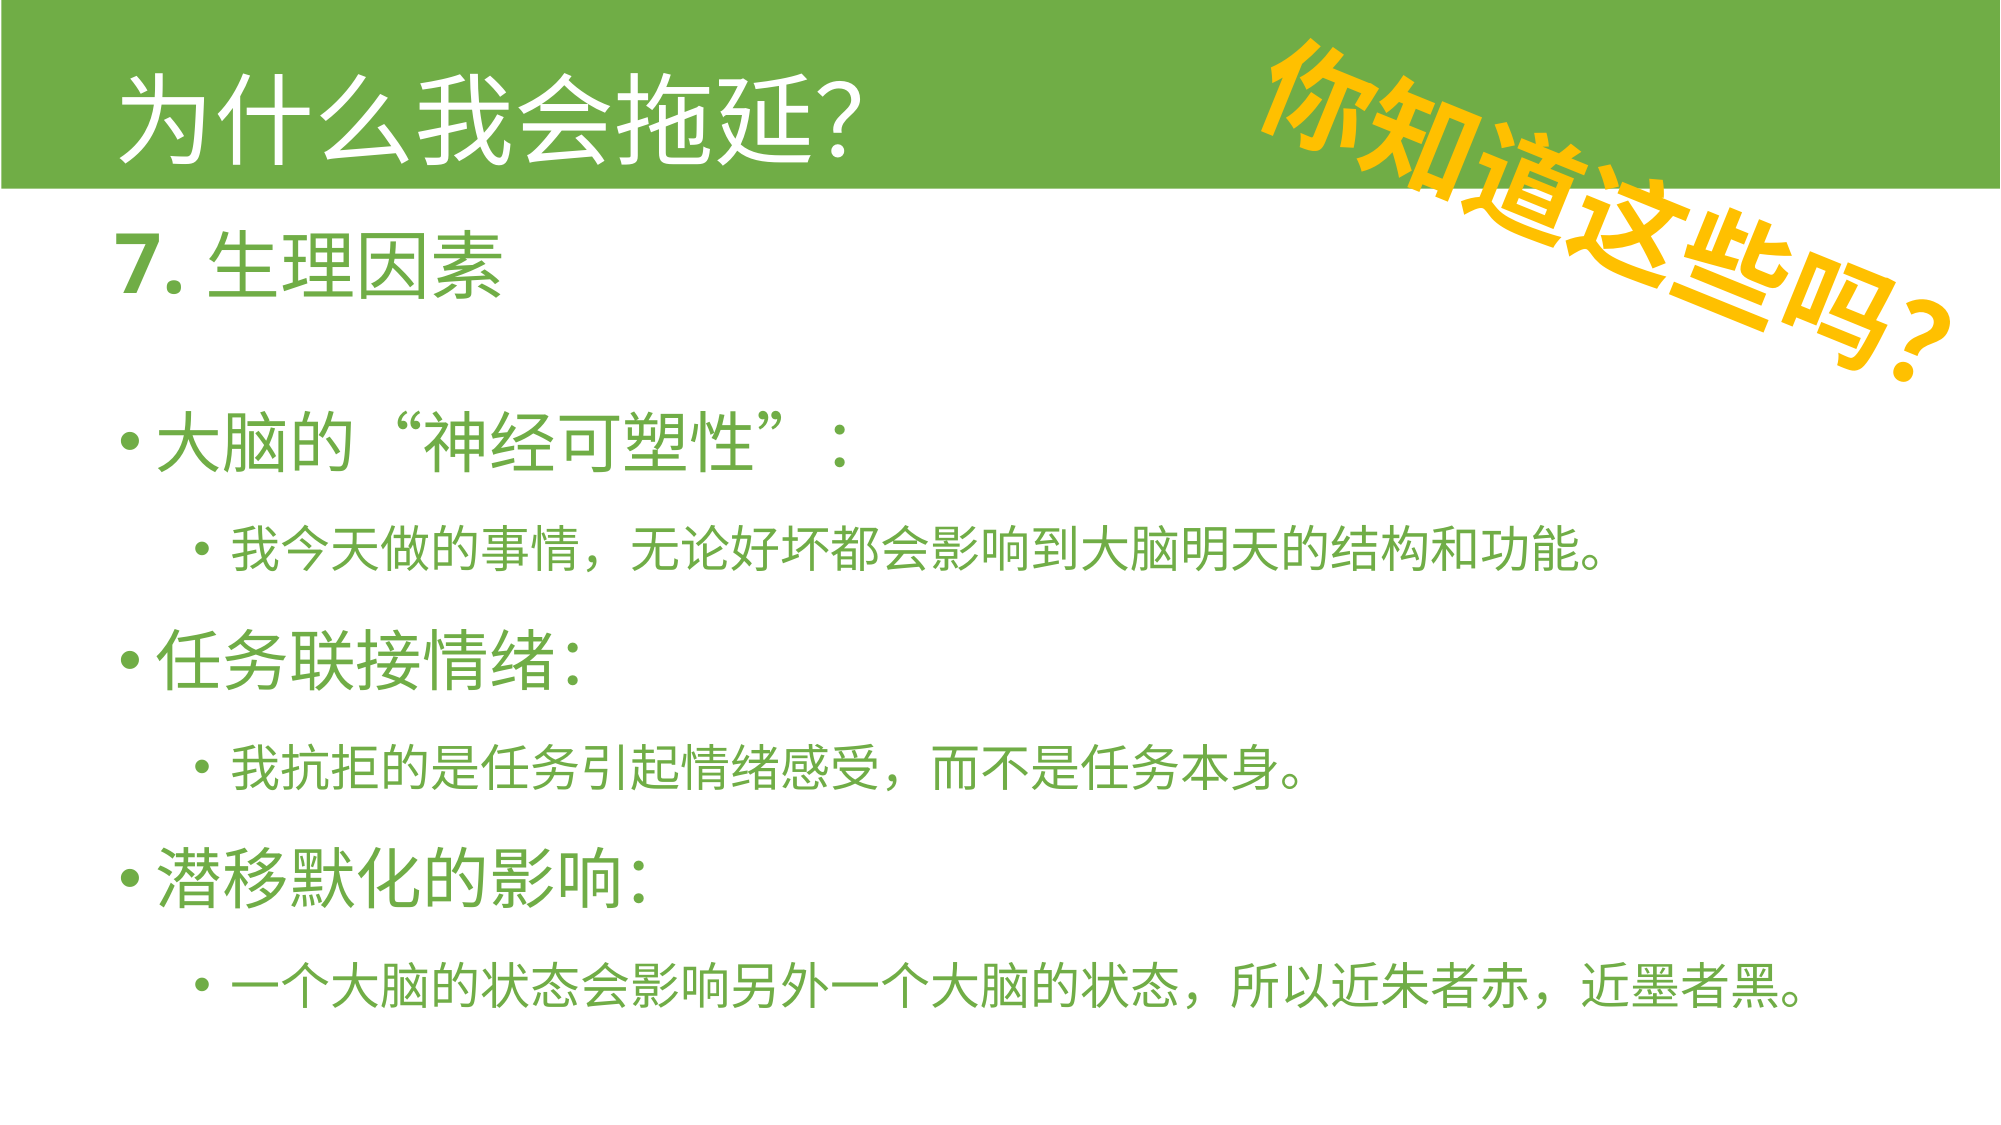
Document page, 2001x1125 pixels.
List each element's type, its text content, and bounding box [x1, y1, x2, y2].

text_box [1285, 0, 2000, 190]
list 大脑的“神经可塑性”： 我今天做的事情，无论好坏都会影响到大脑明天的结构和功能。 任务联接情绪： 我抗拒的是任务引起情绪感受，而不是任务本身。 潜移默化的影响： 一个大脑的状态会影响另外一个大脑的状态，所以近朱者赤，近墨者黑。 [103, 377, 1909, 1092]
text_box 你知道这些吗？ [1261, 0, 2000, 454]
text_box 为什么我会拖延？ [99, 49, 1320, 185]
text_box [0, 0, 1349, 190]
text_box 7.生理因素 [99, 214, 521, 320]
